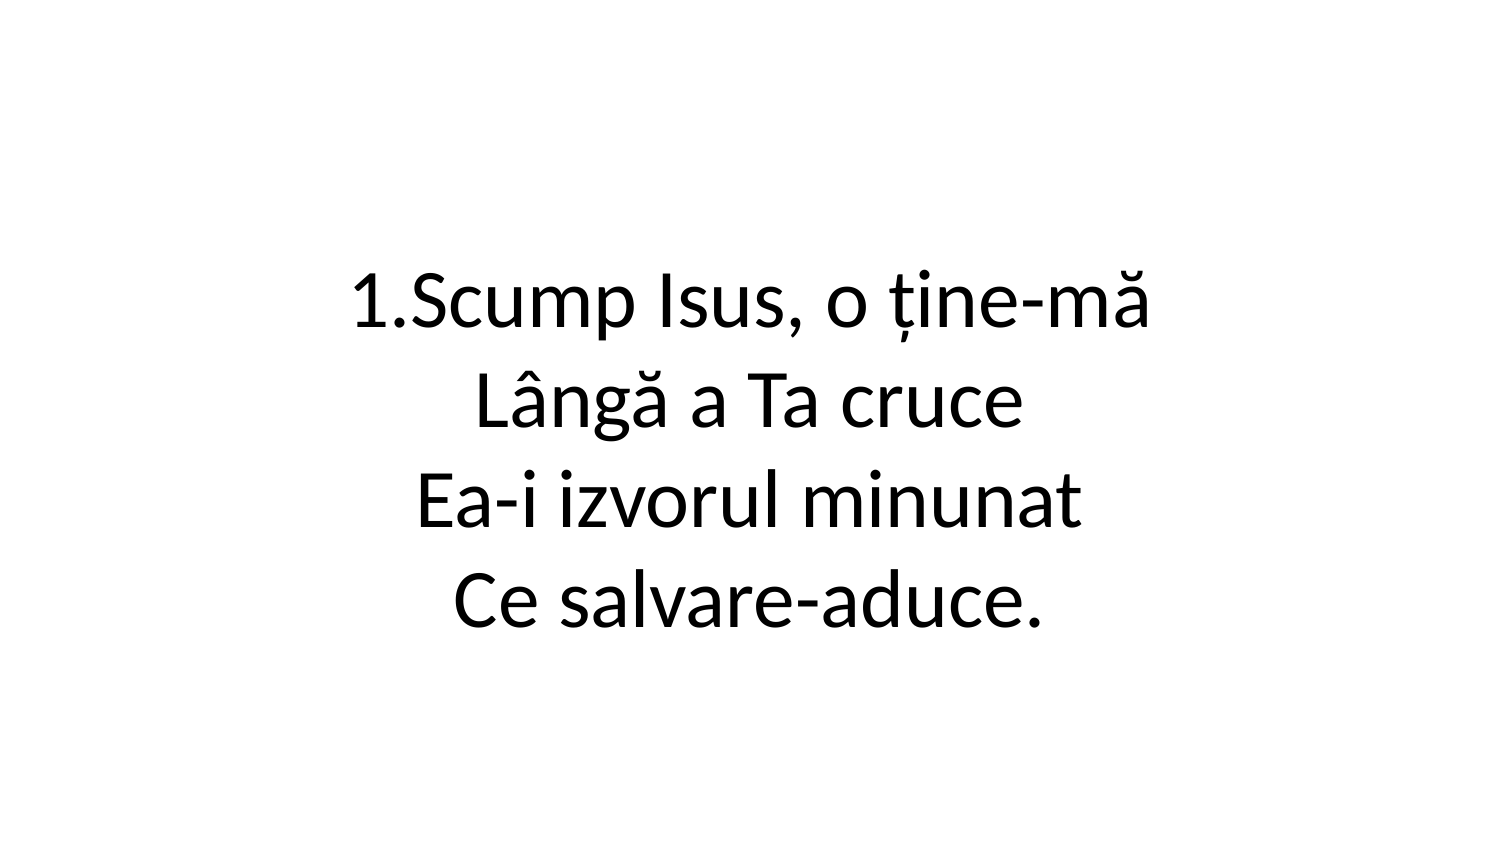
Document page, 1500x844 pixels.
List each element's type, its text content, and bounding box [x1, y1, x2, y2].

text_box 1.Scump Isus, o ține-mă Lângă a Ta cruce Ea-i izvorul minunat Ce salvare-aduce. [332, 192, 1168, 652]
